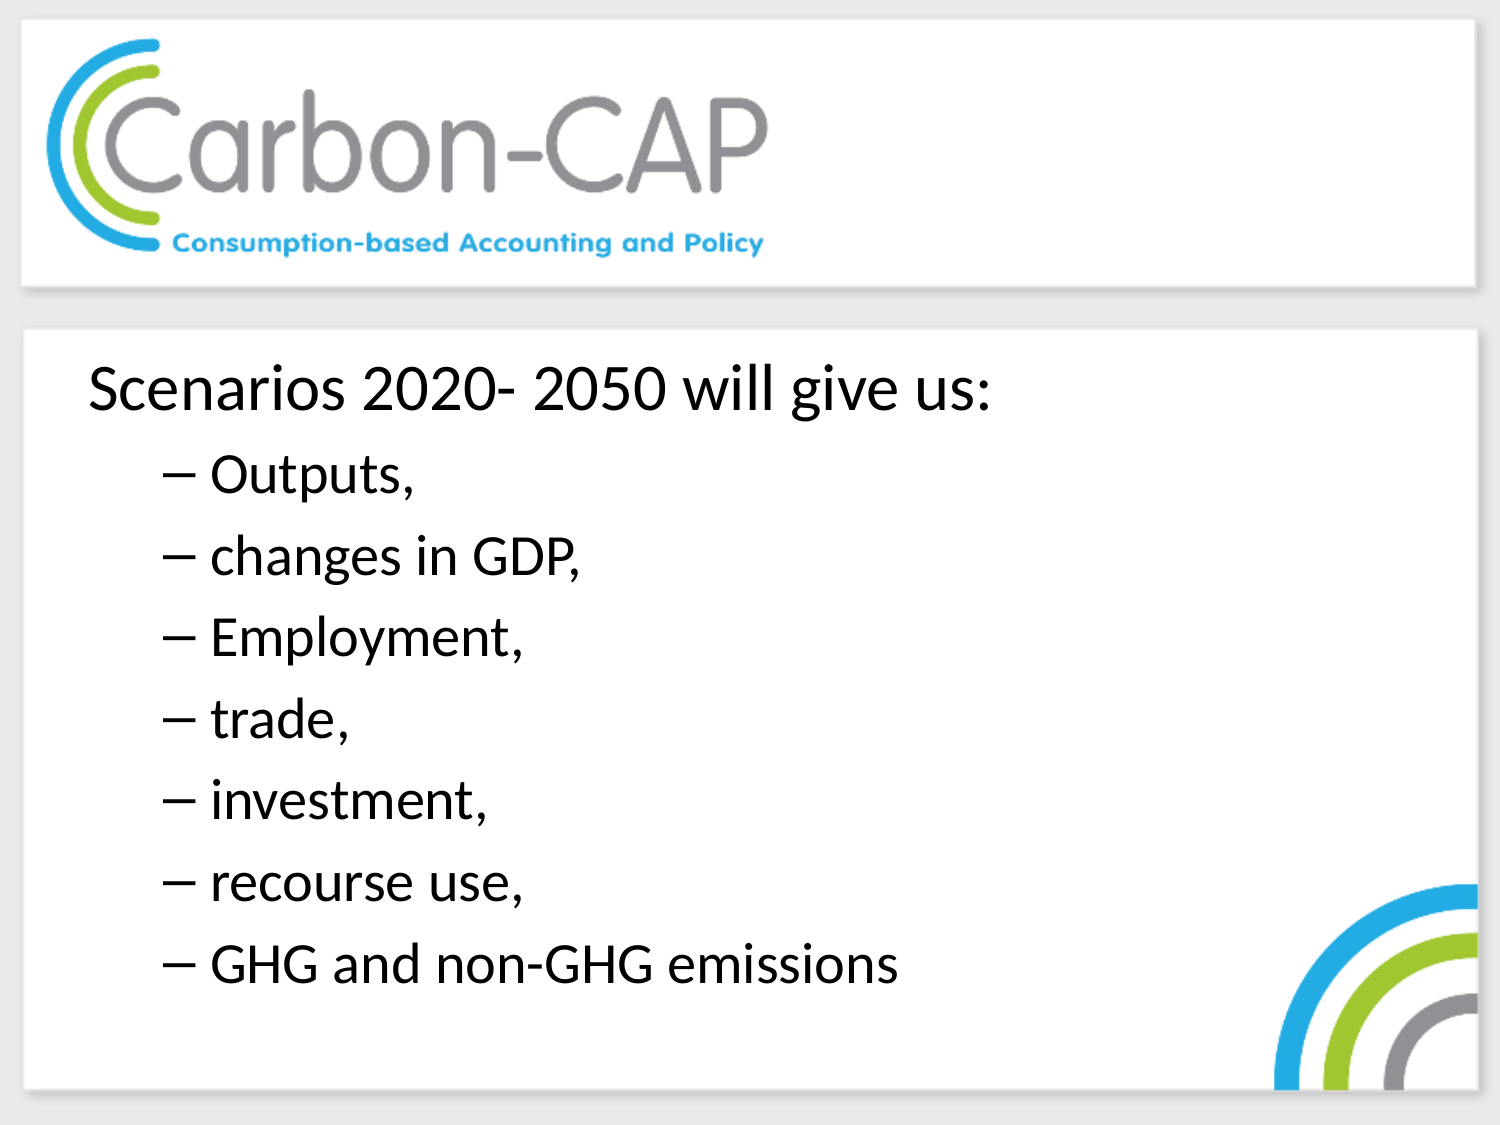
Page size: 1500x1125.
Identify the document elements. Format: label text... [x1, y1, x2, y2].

picture [0, 0, 1500, 1125]
list Scenarios 2020- 2050 will give us: Outputs, changes in GDP, Employment, trade, investment, recourse use, GHG and non-GHG emissions [73, 336, 1424, 1003]
